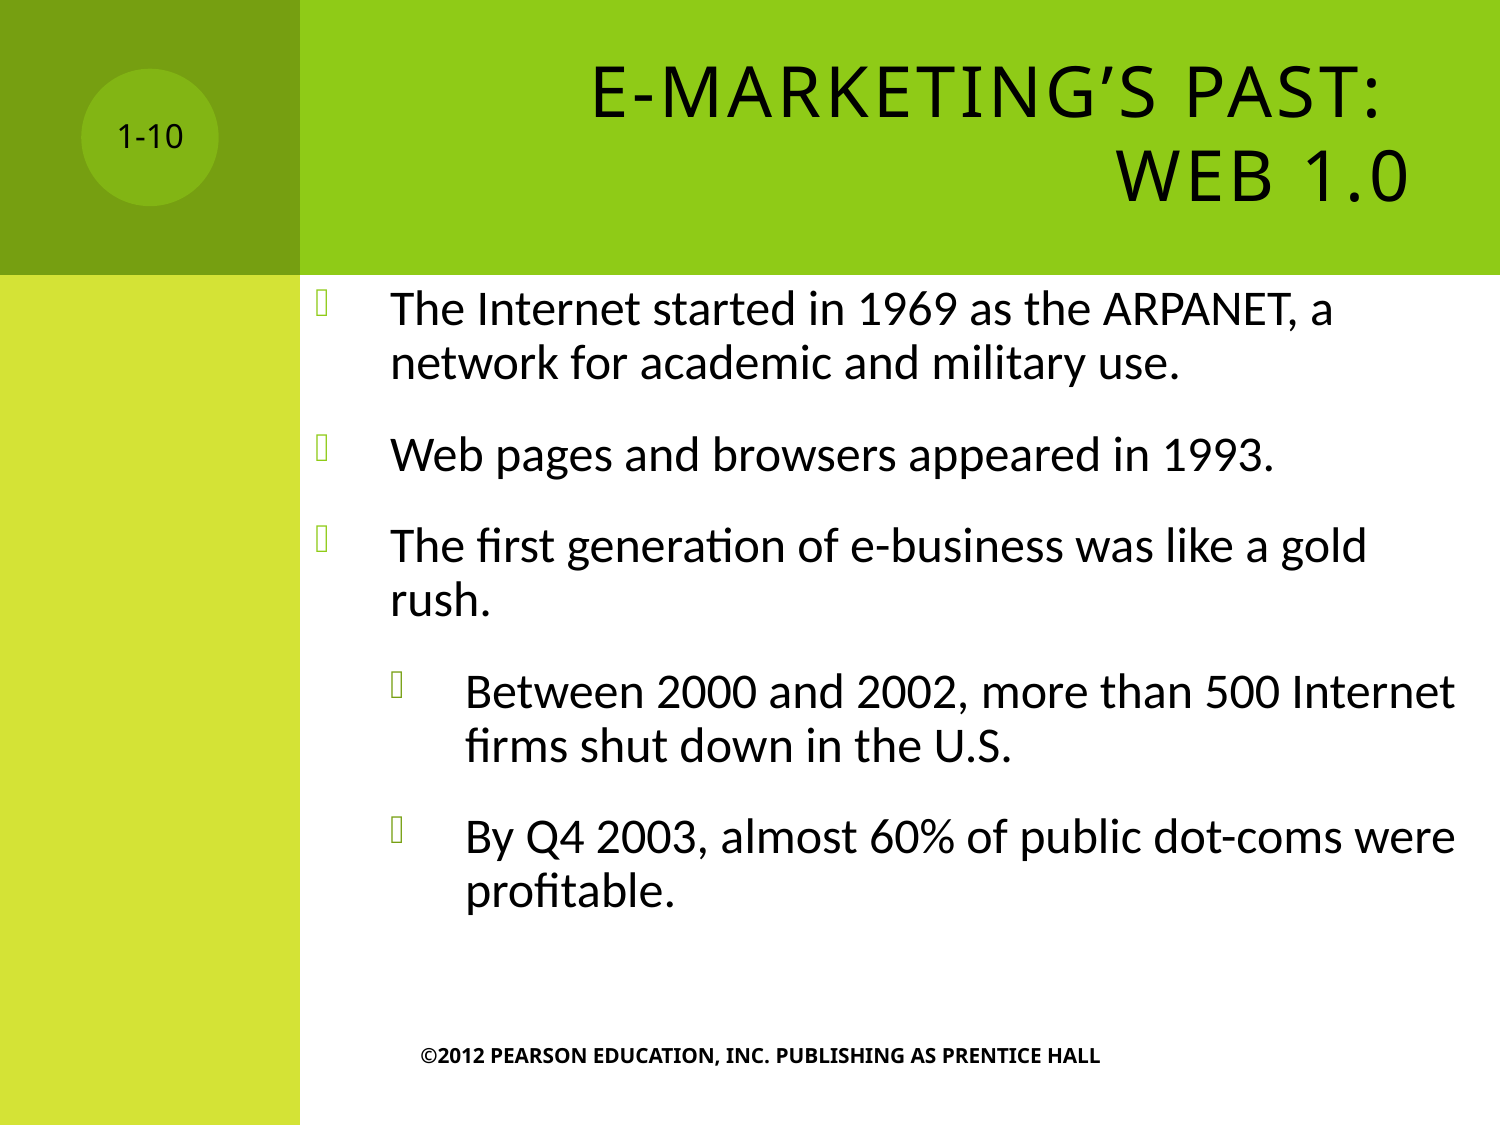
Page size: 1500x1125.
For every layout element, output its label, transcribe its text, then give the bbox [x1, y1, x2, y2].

footer ©2012 PEARSON EDUCATION, INC. PUBLISHING AS PRENTICE HALL [399, 1026, 1238, 1085]
slide_number 1-10 [87, 87, 213, 188]
list The Internet started in 1969 as the ARPANET, a network for academic and military use. Web pages and browsers appeared in 1993. The first generation of e-business was like a gold rush. Between 2000 and 2002, more than 500 Internet firms shut down in the U.S. By Q4 2003, almost 60% of public dot-coms were profitable. [299, 274, 1476, 1026]
title E-Marketing’s Past: Web 1.0 [399, 37, 1425, 225]
